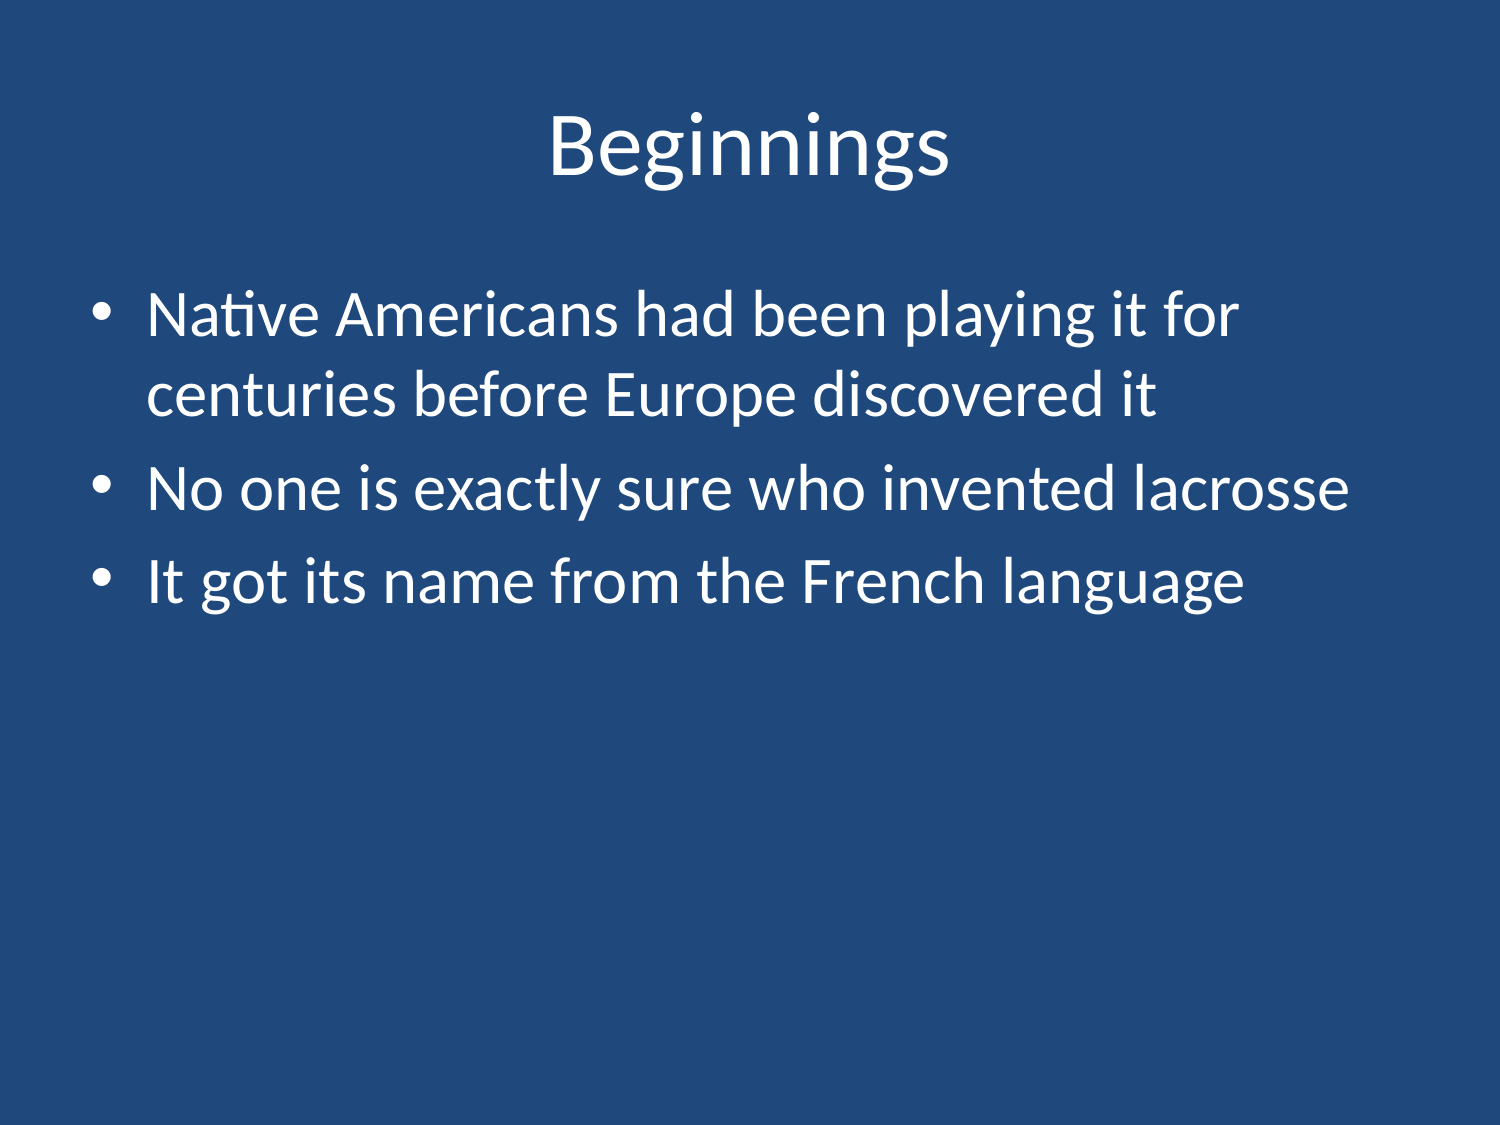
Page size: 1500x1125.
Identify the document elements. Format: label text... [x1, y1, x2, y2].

title Beginnings [74, 44, 1426, 233]
list Native Americans had been playing it for centuries before Europe discovered it No one is exactly sure who invented lacrosse It got its name from the French language [74, 262, 1426, 1006]
